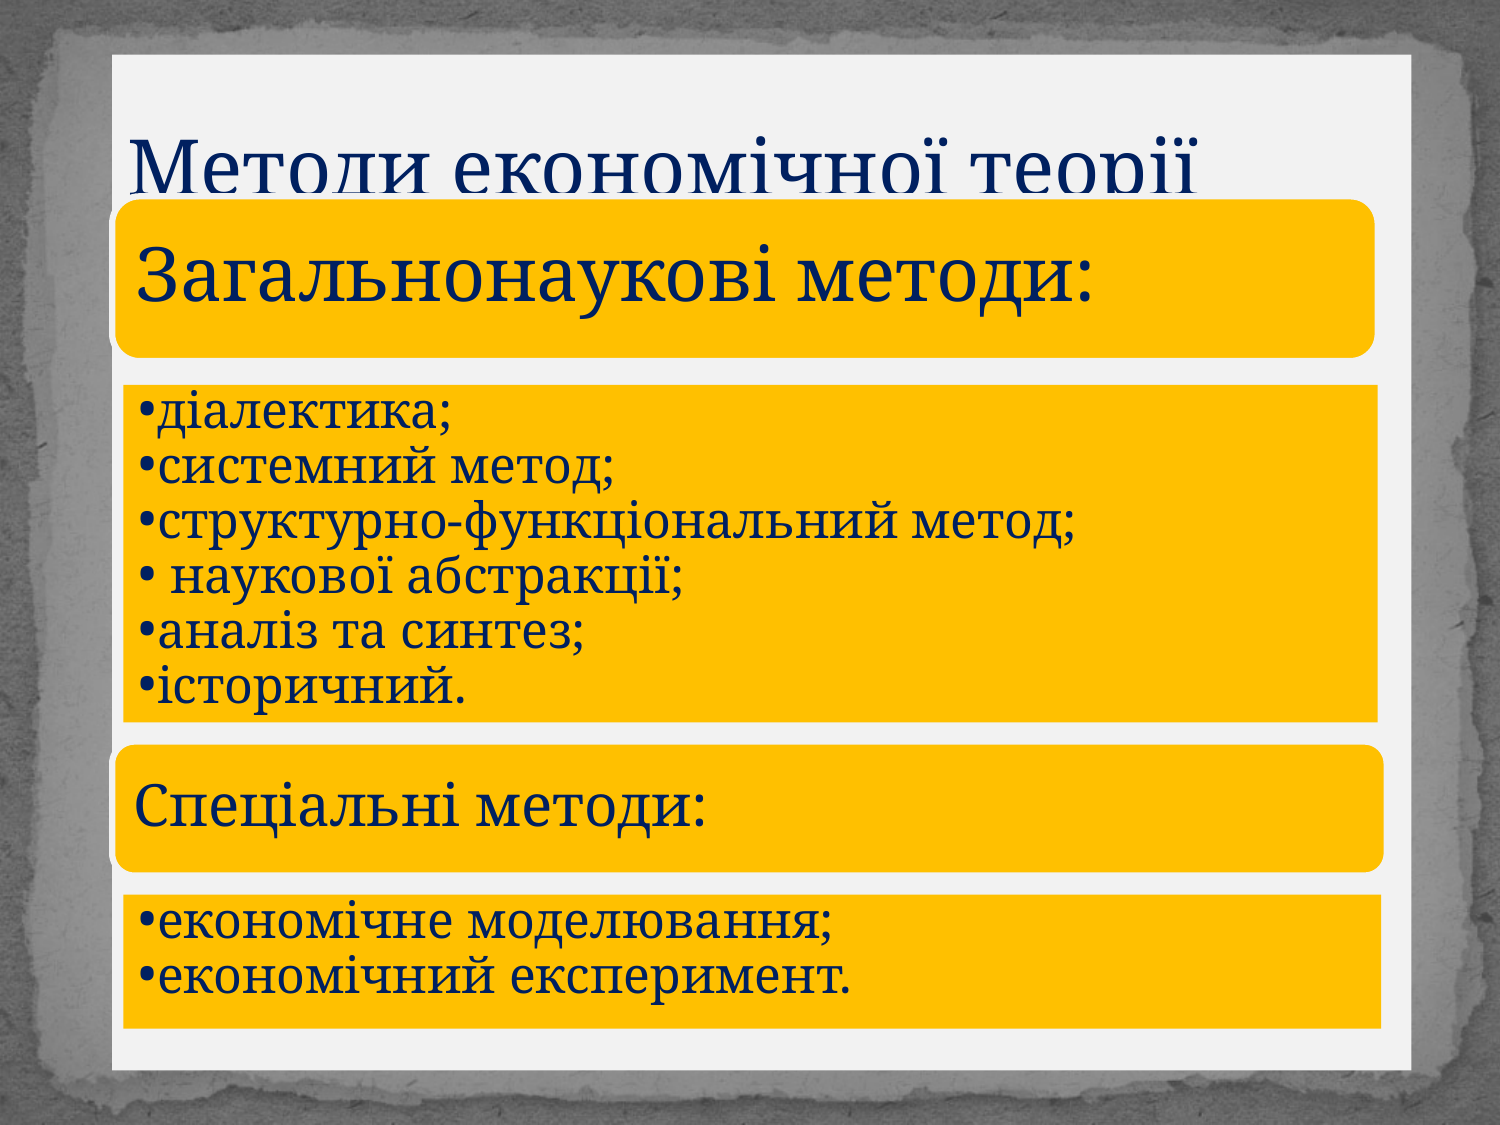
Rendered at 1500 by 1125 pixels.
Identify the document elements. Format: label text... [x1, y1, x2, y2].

text_box економічне моделювання; економічний експеримент. [123, 894, 1382, 1029]
text_box Спеціальні методи: [112, 741, 1387, 876]
title Методи економічної теорії [112, 54, 1412, 1071]
picture [0, 0, 1500, 1125]
text_box діалектика; системний метод; структурно-функціональний метод; наукової абстракції; аналіз та синтез; історичний. [123, 384, 1378, 723]
text_box Загальнонаукові методи: [112, 196, 1378, 362]
